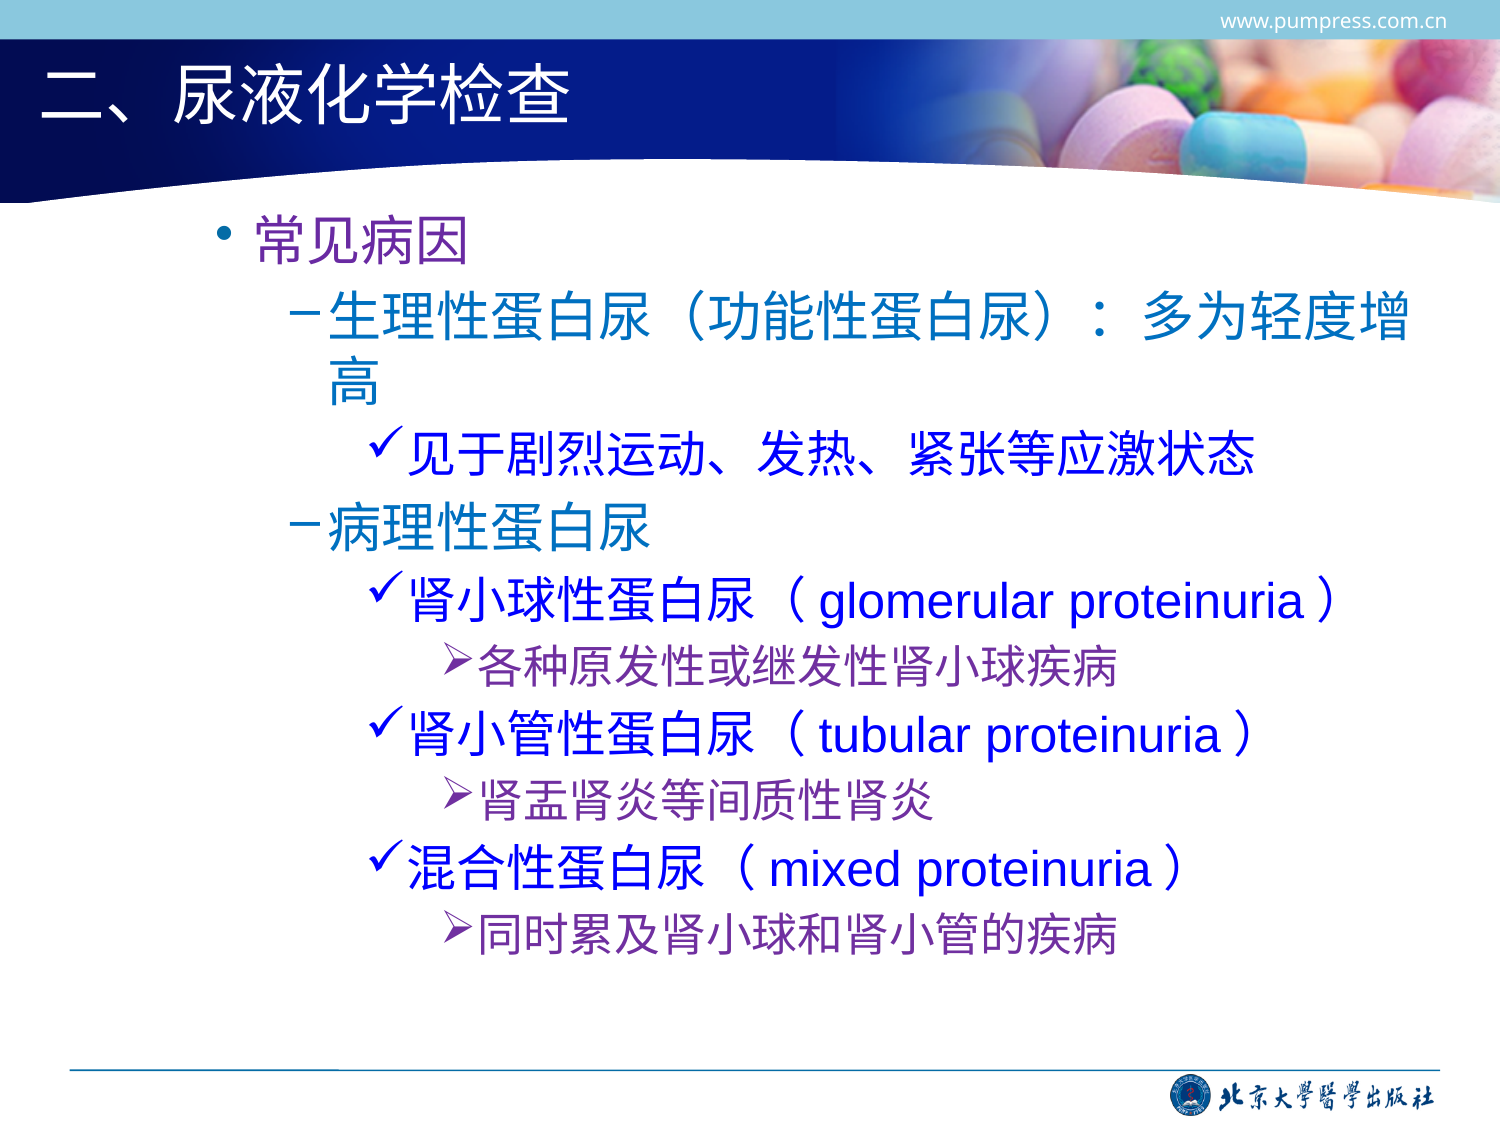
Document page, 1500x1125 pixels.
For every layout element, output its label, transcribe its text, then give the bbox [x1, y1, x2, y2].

list 常见病因 生理性蛋白尿（功能性蛋白尿）：多为轻度增高 见于剧烈运动、发热、紧张等应激状态 病理性蛋白尿 肾小球性蛋白尿（glomerular proteinuria） 各种原发性或继发性肾小球疾病 肾小管性蛋白尿（tubular proteinuria） 肾盂肾炎等间质性肾炎 混合性蛋白尿（mixed proteinuria） 同时累及肾小球和肾小管的疾病 [49, 198, 1463, 1026]
picture [1170, 1074, 1436, 1118]
title 二、尿液化学检查 [23, 46, 1349, 140]
slide_number www.pumpress.com.cn [1024, 0, 1463, 38]
picture [0, 40, 1500, 203]
